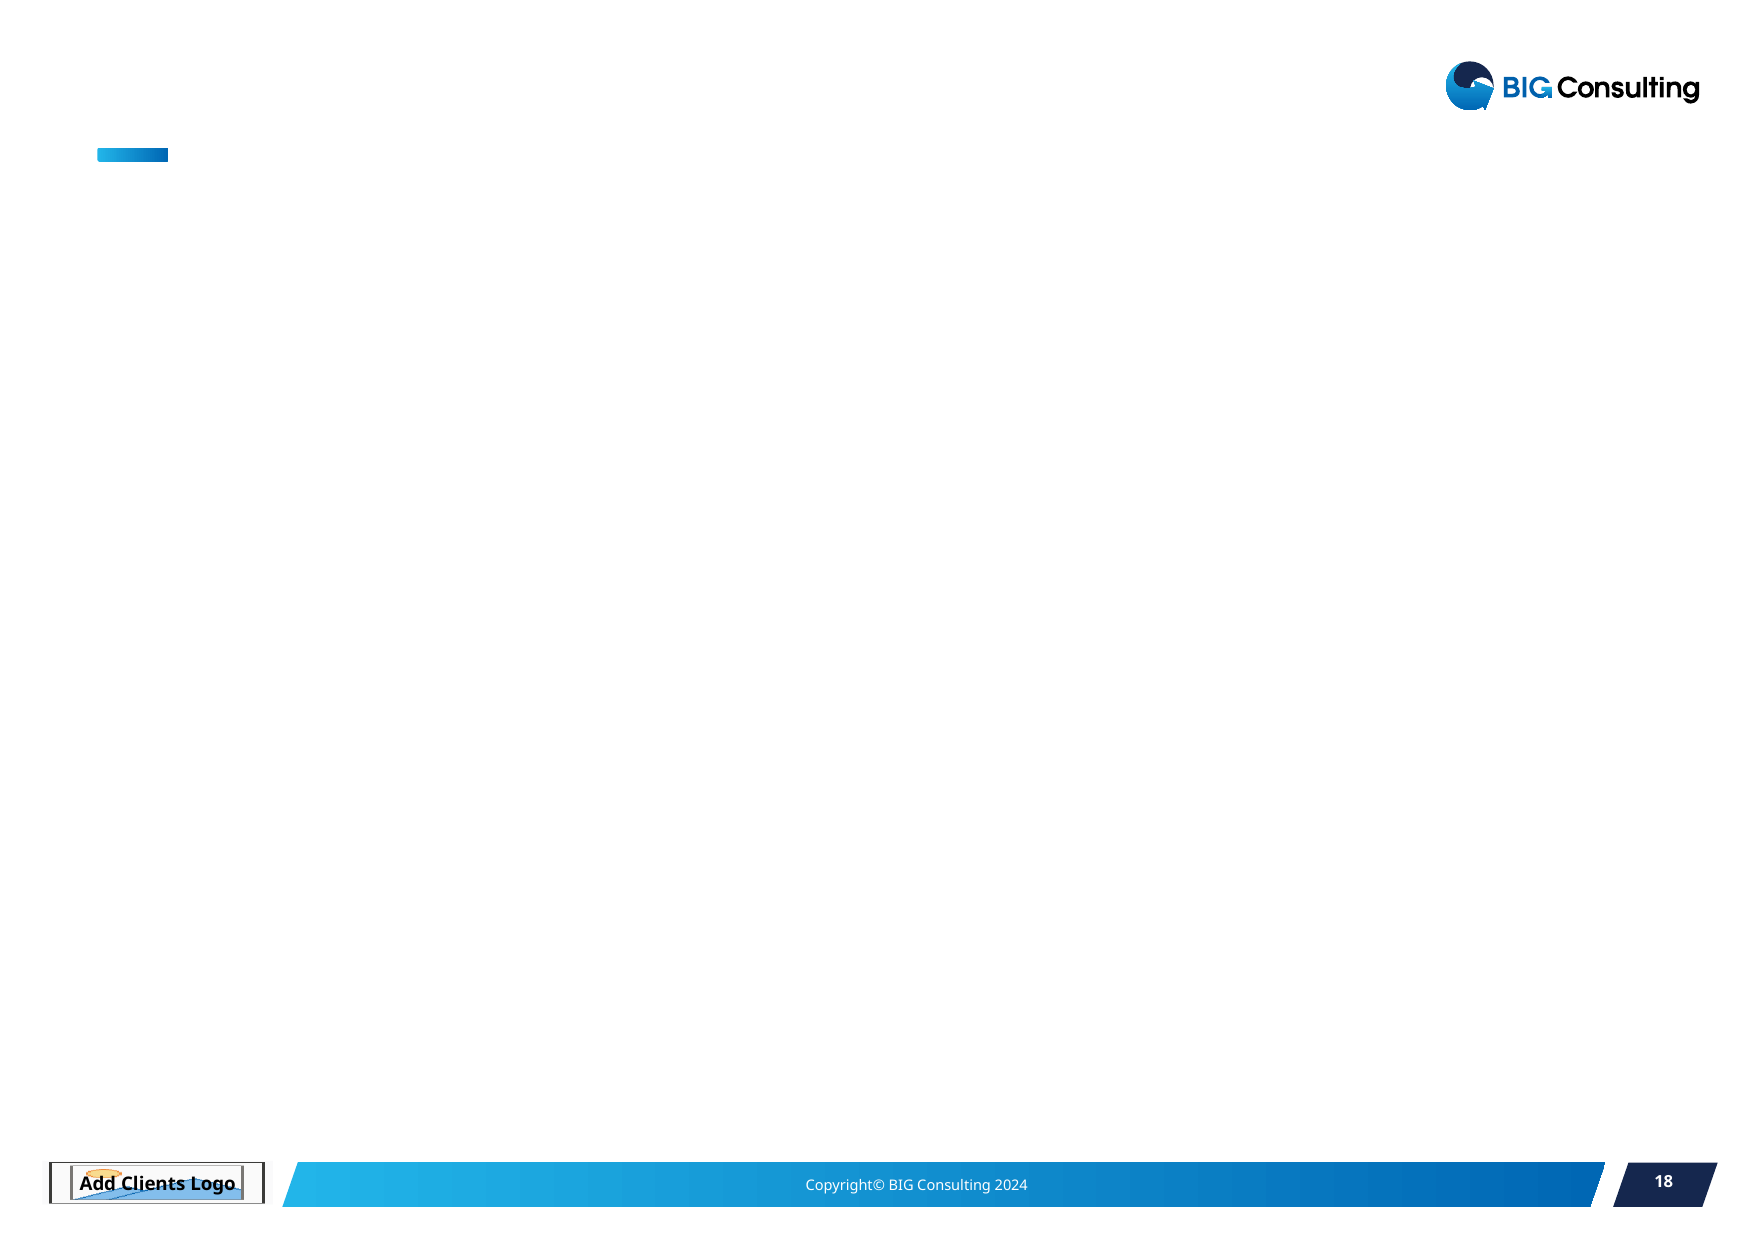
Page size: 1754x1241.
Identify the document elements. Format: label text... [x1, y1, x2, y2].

picture [42, 1160, 273, 1205]
slide_number 18 [1625, 1167, 1703, 1198]
